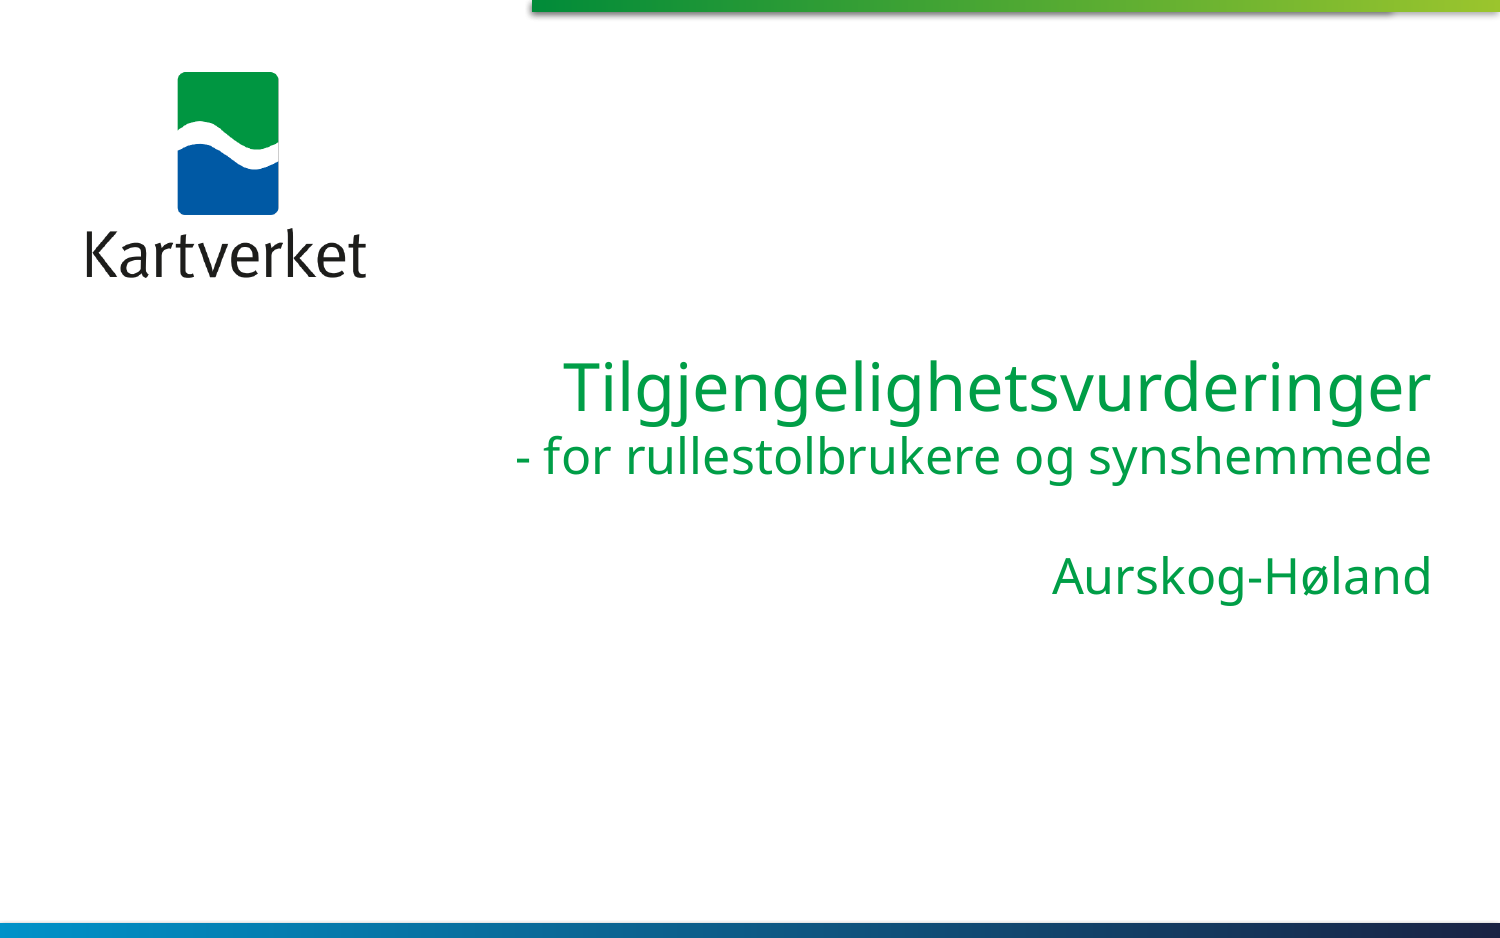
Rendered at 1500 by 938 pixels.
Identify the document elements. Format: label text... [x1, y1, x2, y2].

text_box Tilgjengelighetsvurderinger - for rullestolbrukere og synshemmede Aurskog-Høland [66, 337, 1449, 613]
